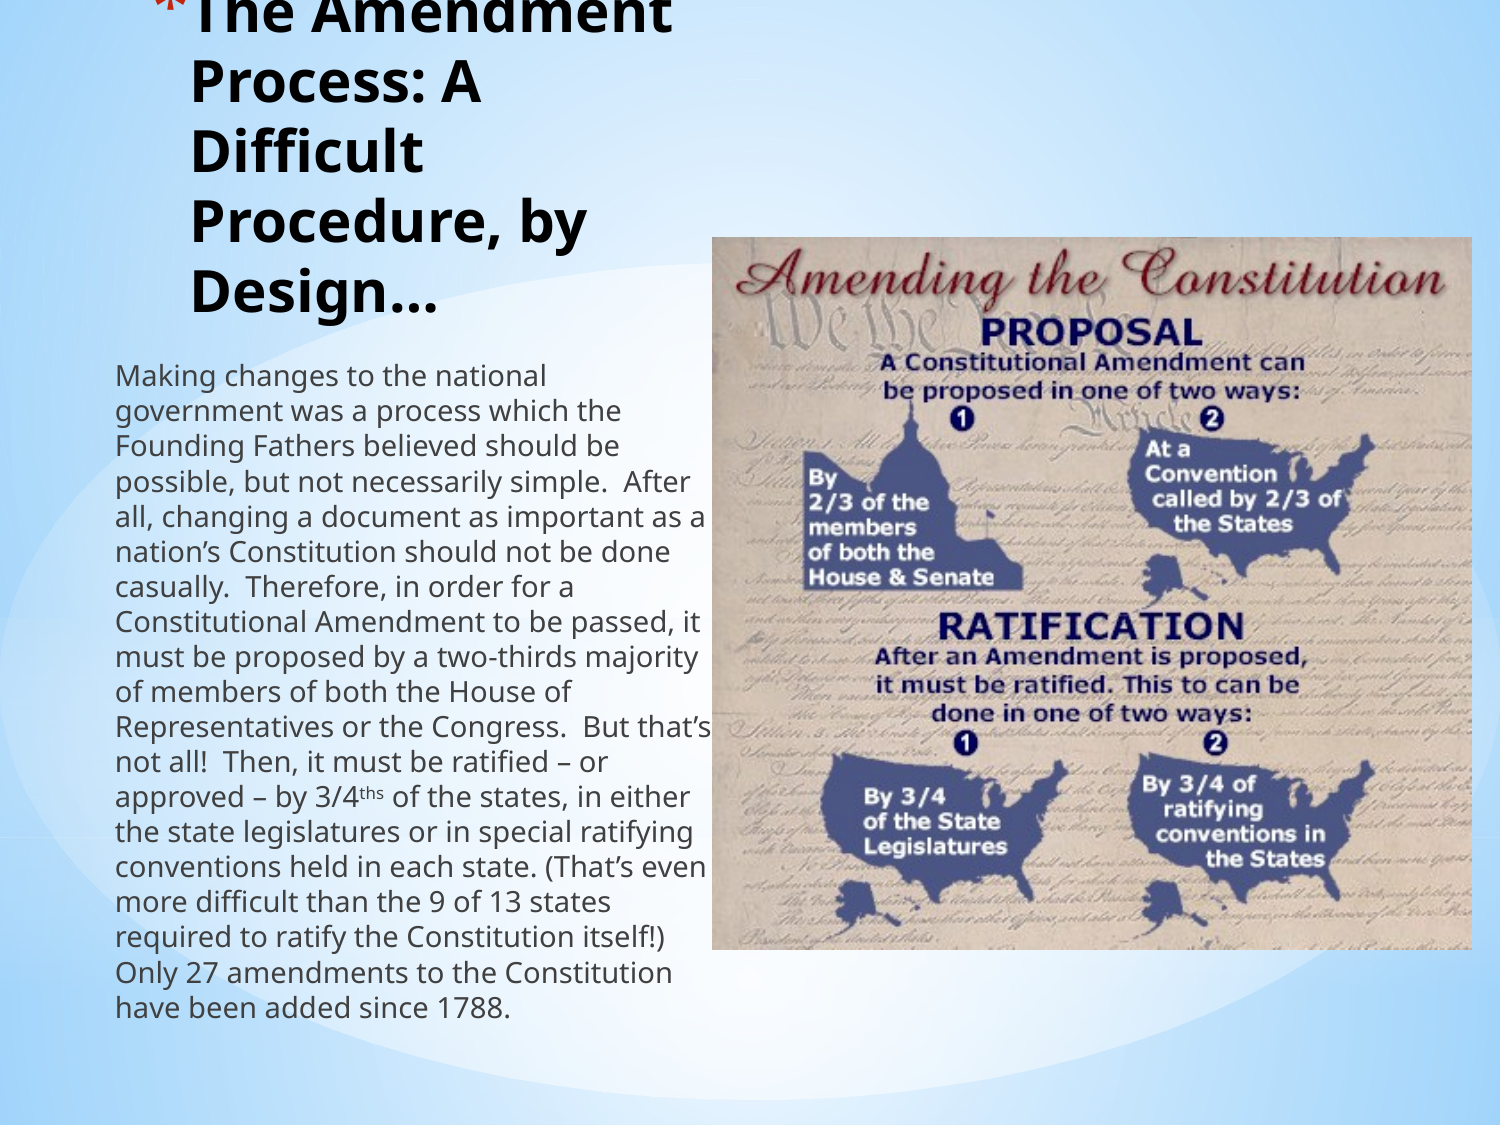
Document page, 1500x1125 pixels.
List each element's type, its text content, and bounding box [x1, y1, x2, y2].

list Making changes to the national government was a process which the Founding Fathers believed should be possible, but not necessarily simple. After all, changing a document as important as a nation’s Constitution should not be done casually. Therefore, in order for a Constitutional Amendment to be passed, it must be proposed by a two-thirds majority of members of both the House of Representatives or the Congress. But that’s not all! Then, it must be ratified – or approved – by 3/4ths of the states, in either the state legislatures or in special ratifying conventions held in each state. (That’s even more difficult than the 9 of 13 states required to ratify the Constitution itself!) Only 27 amendments to the Constitution have been added since 1788. [99, 350, 733, 1038]
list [712, 237, 1472, 951]
title The Amendment Process: A Difficult Procedure, by Design… [137, 125, 734, 332]
